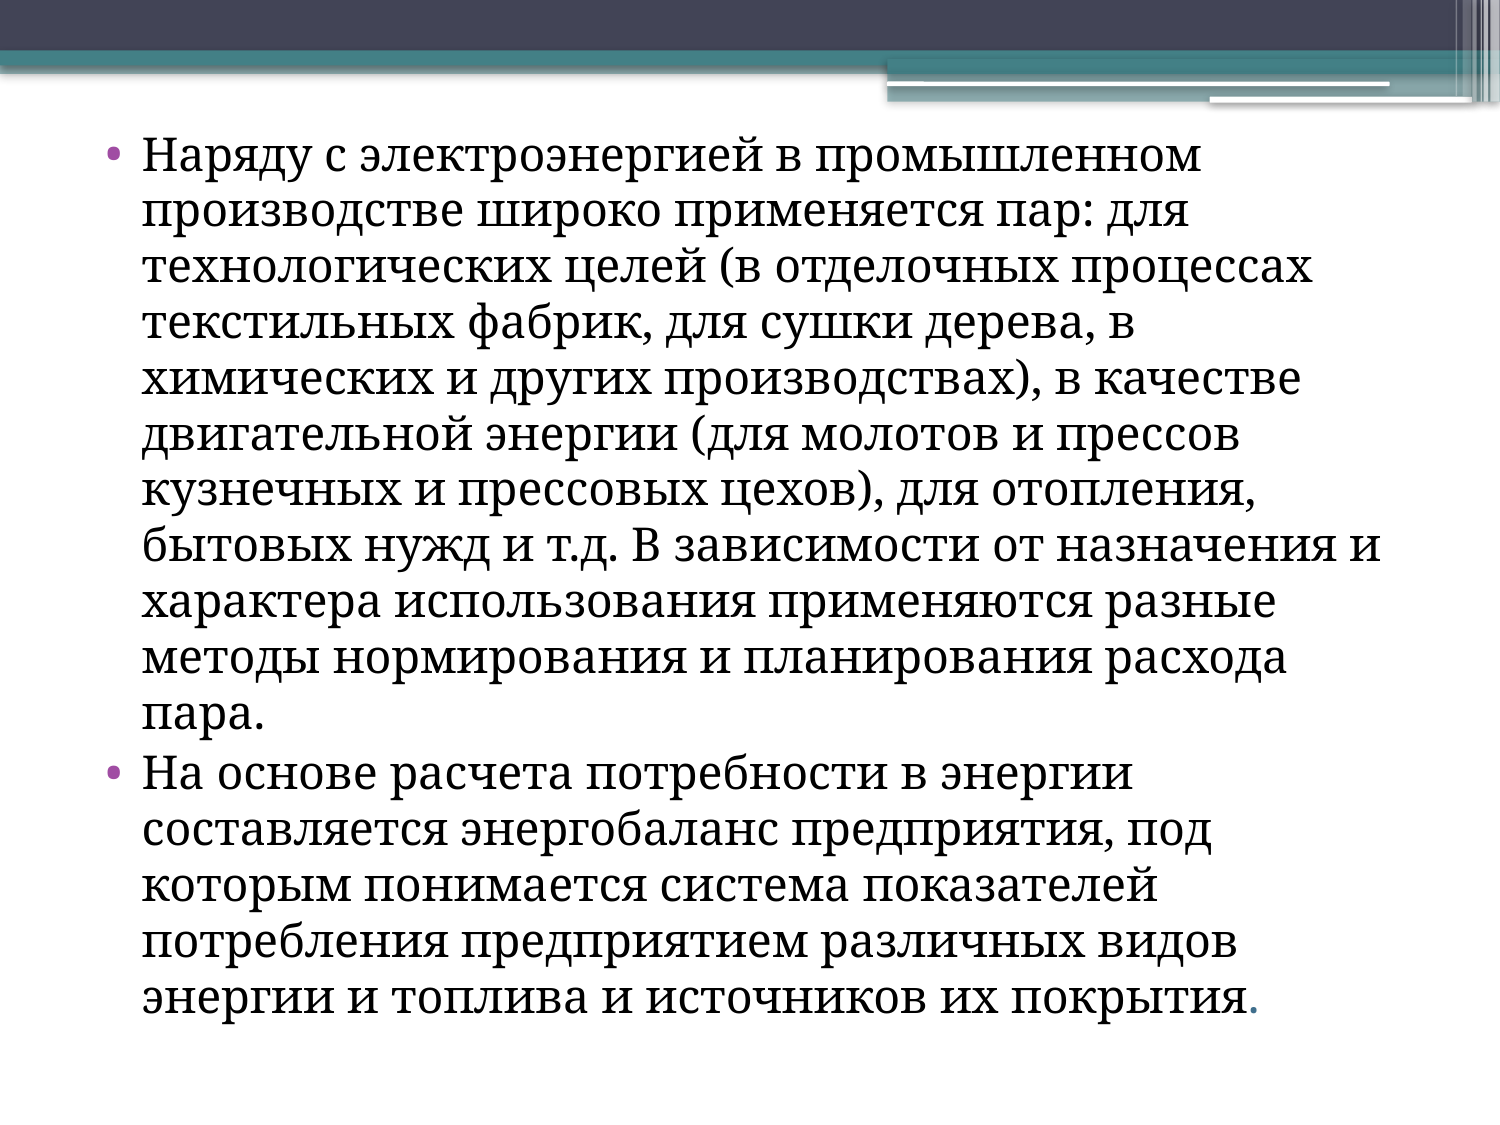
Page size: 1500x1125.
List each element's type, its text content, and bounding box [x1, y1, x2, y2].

list Наряду с электроэнергией в промышленном производстве широко применяется пар: для технологических целей (в отделочных процессах текстильных фабрик, для сушки дерева, в химических и других производствах), в качестве двигательной энергии (для молотов и прессов кузнечных и прессовых цехов), для отопления, бытовых нужд и т.д. В зависимости от назначения и характера использования применяются разные методы нормирования и планирования расхода пара. На основе расчета потребности в энергии составляется энергобаланс предприятия, под которым понимается система показателей потребления предприятием различных видов энергии и топлива и источников их покрытия. [75, 117, 1425, 1035]
